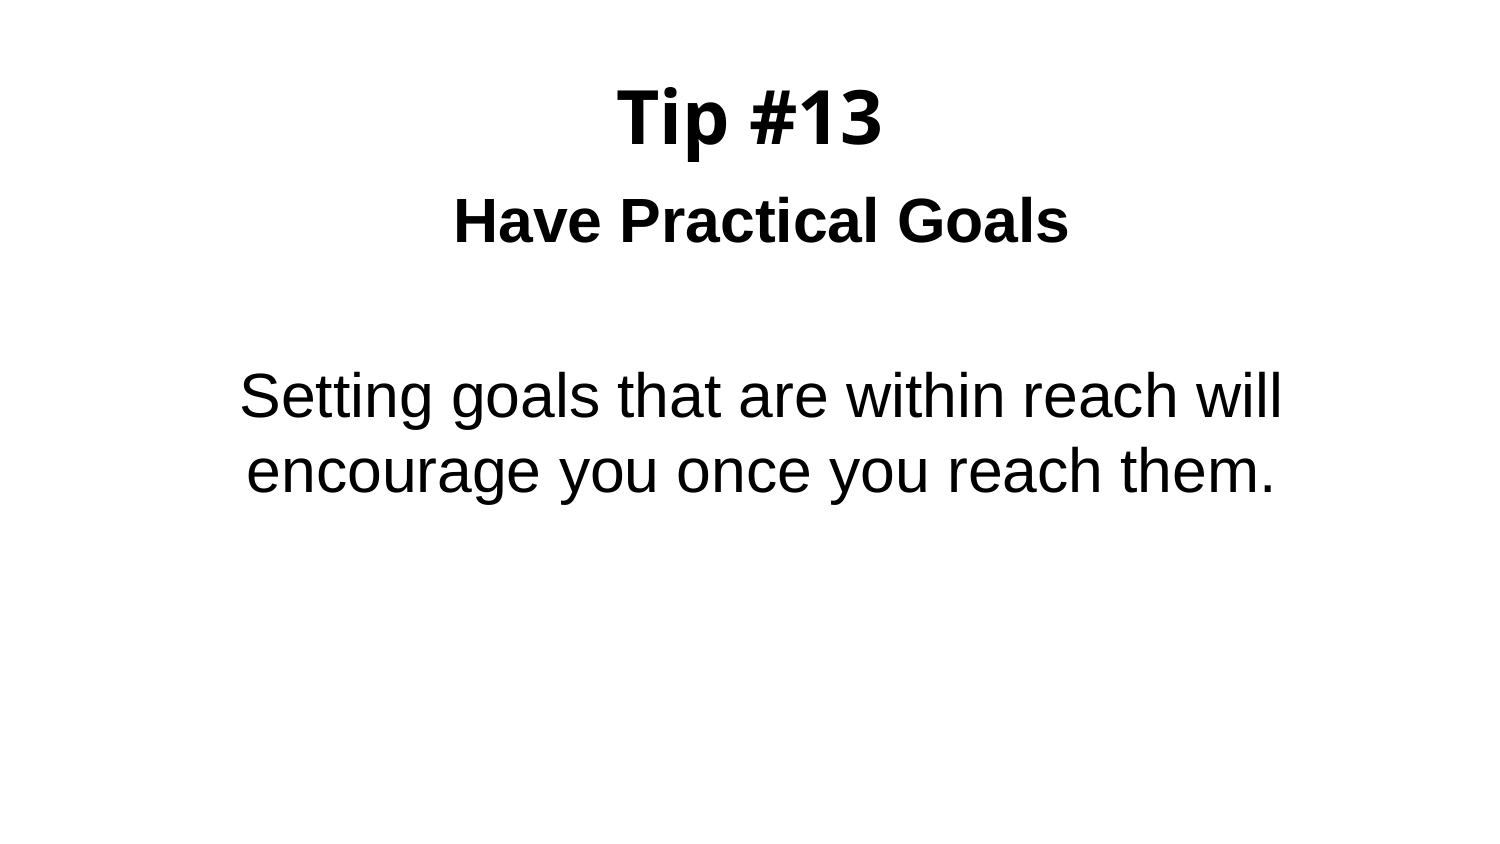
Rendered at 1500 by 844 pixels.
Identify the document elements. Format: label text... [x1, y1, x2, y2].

list Have Practical Goals Setting goals that are within reach will encourage you once you reach them. [87, 77, 1438, 827]
title Tip #13 [75, 33, 1425, 175]
